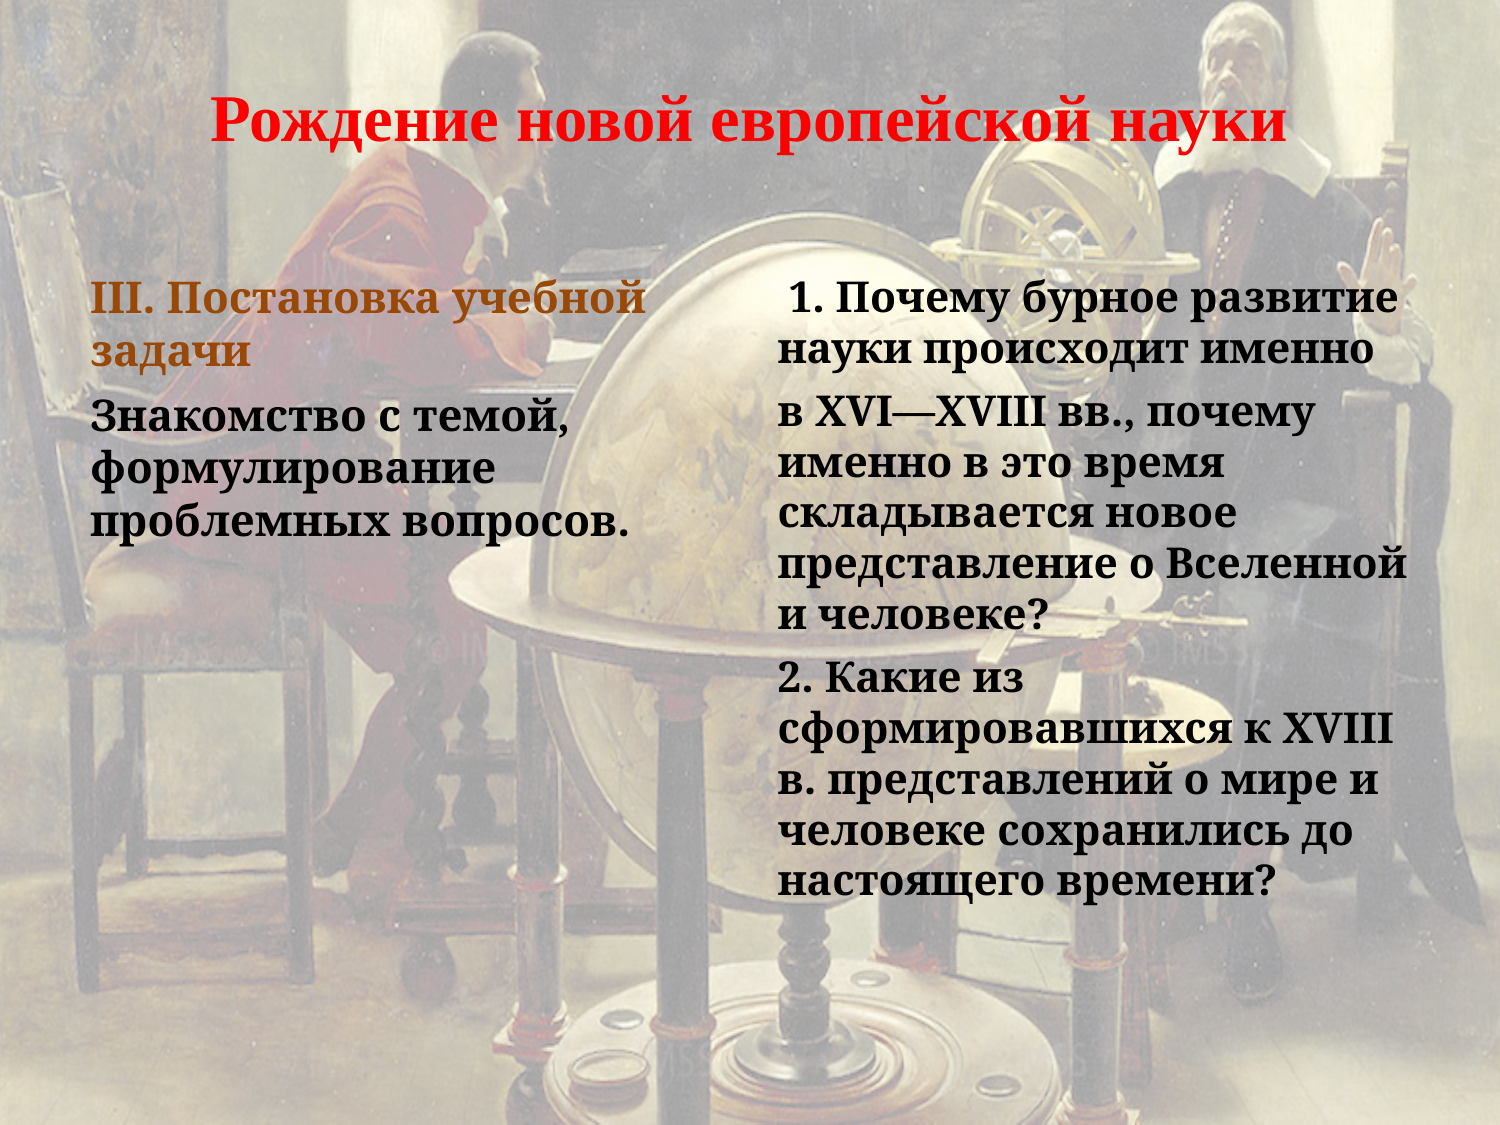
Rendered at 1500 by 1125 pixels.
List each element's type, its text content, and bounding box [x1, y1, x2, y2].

title Рождение новой европейской науки [75, 45, 1425, 185]
list III. Постановка учебной задачи Знакомство с темой, формулирование проблемных вопросов. [75, 262, 738, 1005]
list 1. Почему бурное развитие науки происходит именно в XVI—XVIII вв., почему именно в это время складывается новое представление о Вселенной и человеке? 2. Какие из сформировавшихся к XVIII в. представлений о мире и человеке сохранились до настоящего времени? [762, 262, 1425, 1005]
